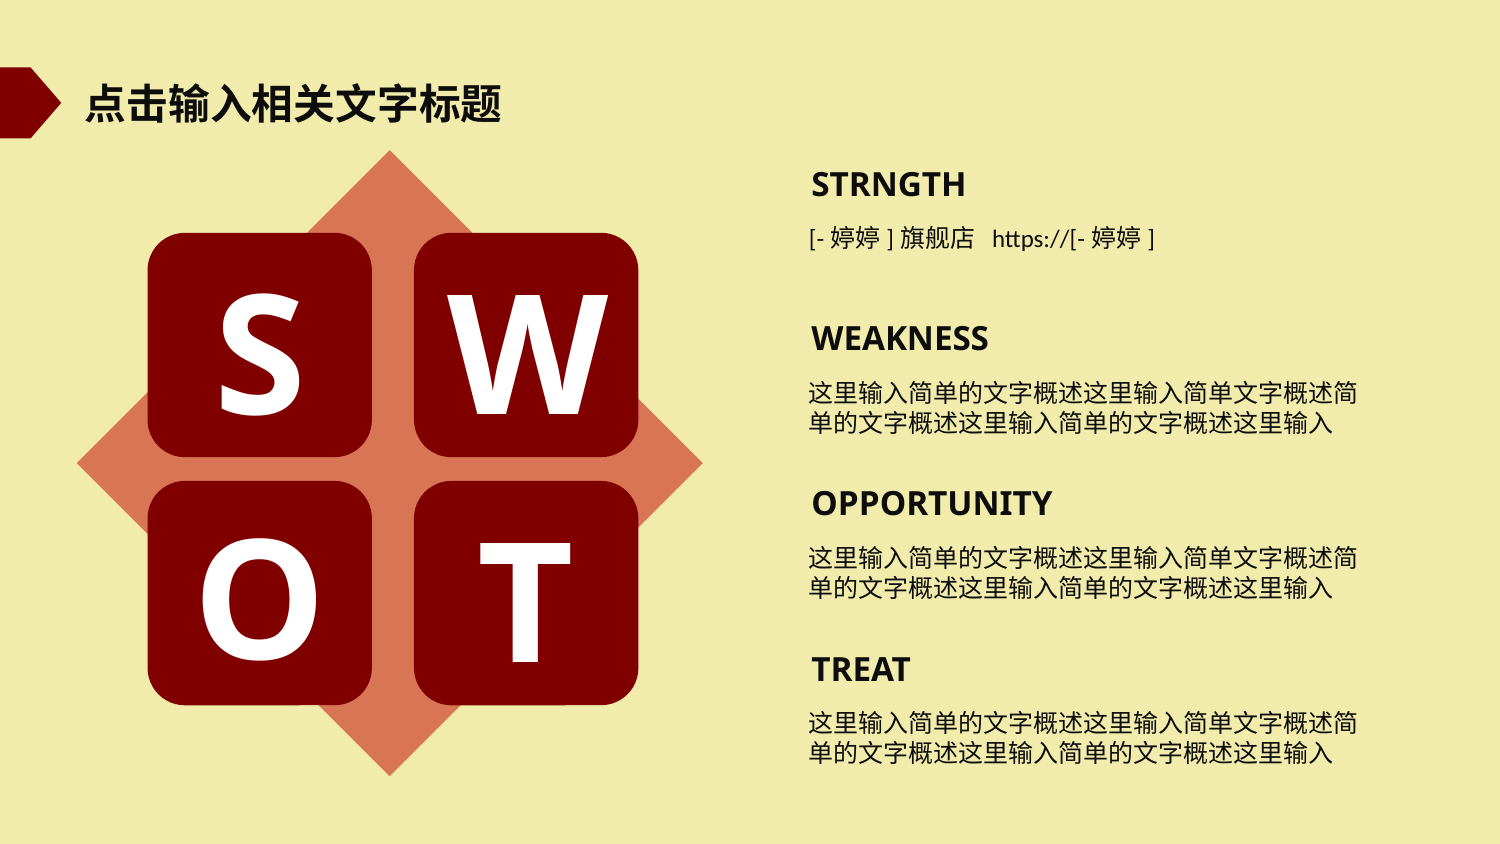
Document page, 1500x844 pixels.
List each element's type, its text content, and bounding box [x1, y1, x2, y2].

text_box [0, 65, 63, 141]
text_box [411, 230, 641, 455]
text_box 这里输入简单的文字概述这里输入简单文字概述简单的文字概述这里输入简单的文字概述这里输入 [794, 369, 1376, 445]
text_box [145, 230, 375, 460]
text_box [-婷婷]旗舰店 https://[-婷婷] [794, 215, 1376, 261]
text_box [145, 478, 375, 708]
text_box TREAT [796, 640, 1129, 696]
text_box STRNGTH [796, 155, 1129, 211]
text_box 这里输入简单的文字概述这里输入简单文字概述简单的文字概述这里输入简单的文字概述这里输入 [794, 700, 1376, 776]
text_box [433, 455, 619, 460]
text_box WEAKNESS [796, 309, 1129, 365]
text_box 点击输入相关文字标题 [70, 70, 518, 135]
text_box [74, 148, 705, 779]
text_box T [463, 488, 590, 703]
text_box O [178, 485, 341, 701]
text_box OPPORTUNITY [796, 475, 1129, 530]
text_box 这里输入简单的文字概述这里输入简单文字概述简单的文字概述这里输入简单的文字概述这里输入 [794, 535, 1376, 610]
text_box S [199, 240, 322, 455]
text_box W [432, 240, 624, 455]
text_box [411, 478, 641, 708]
